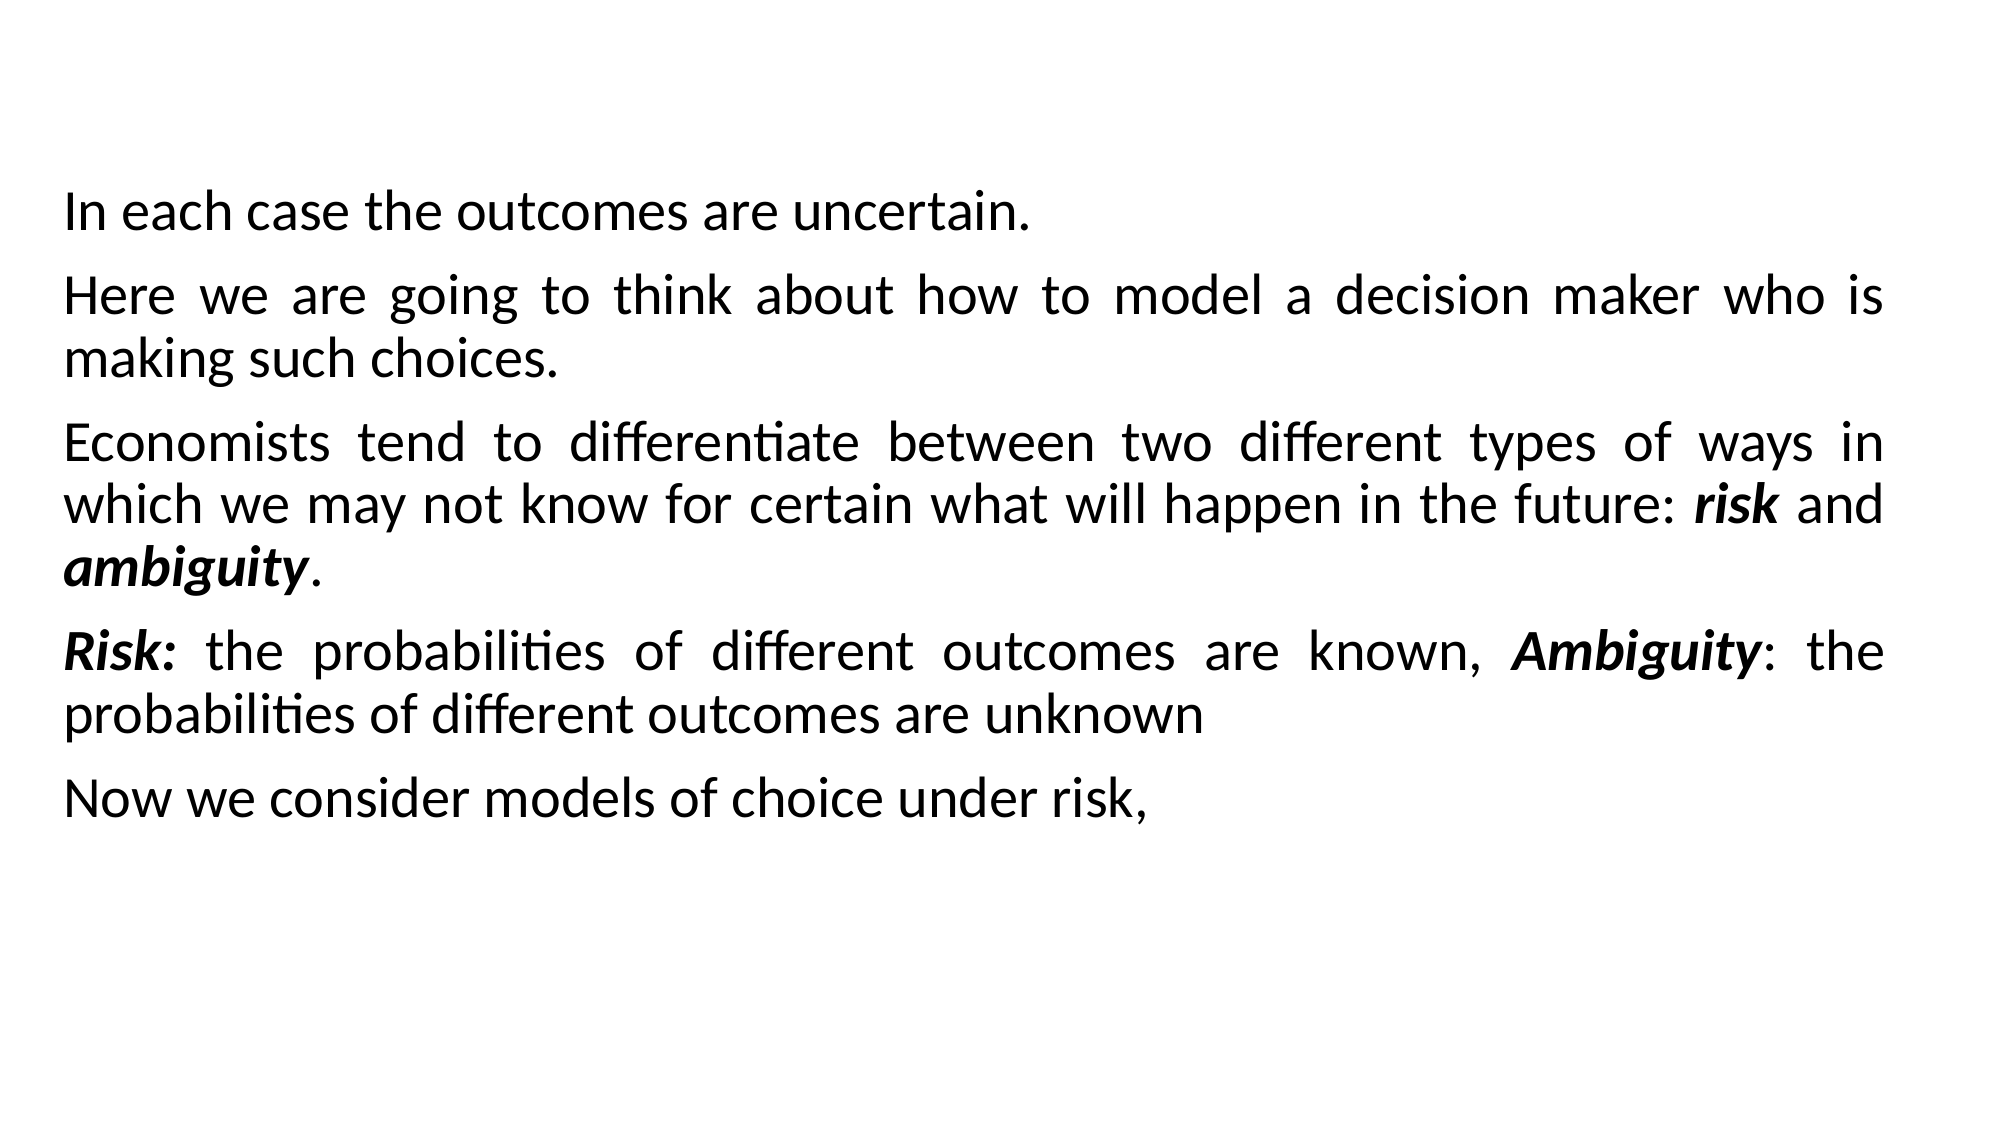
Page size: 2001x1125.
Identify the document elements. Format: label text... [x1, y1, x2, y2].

list In each case the outcomes are uncertain. Here we are going to think about how to model a decision maker who is making such choices. Economists tend to differentiate between two different types of ways in which we may not know for certain what will happen in the future: risk and ambiguity. Risk: the probabilities of different outcomes are known, Ambiguity: the probabilities of different outcomes are unknown Now we consider models of choice under risk, [48, 172, 1901, 1047]
